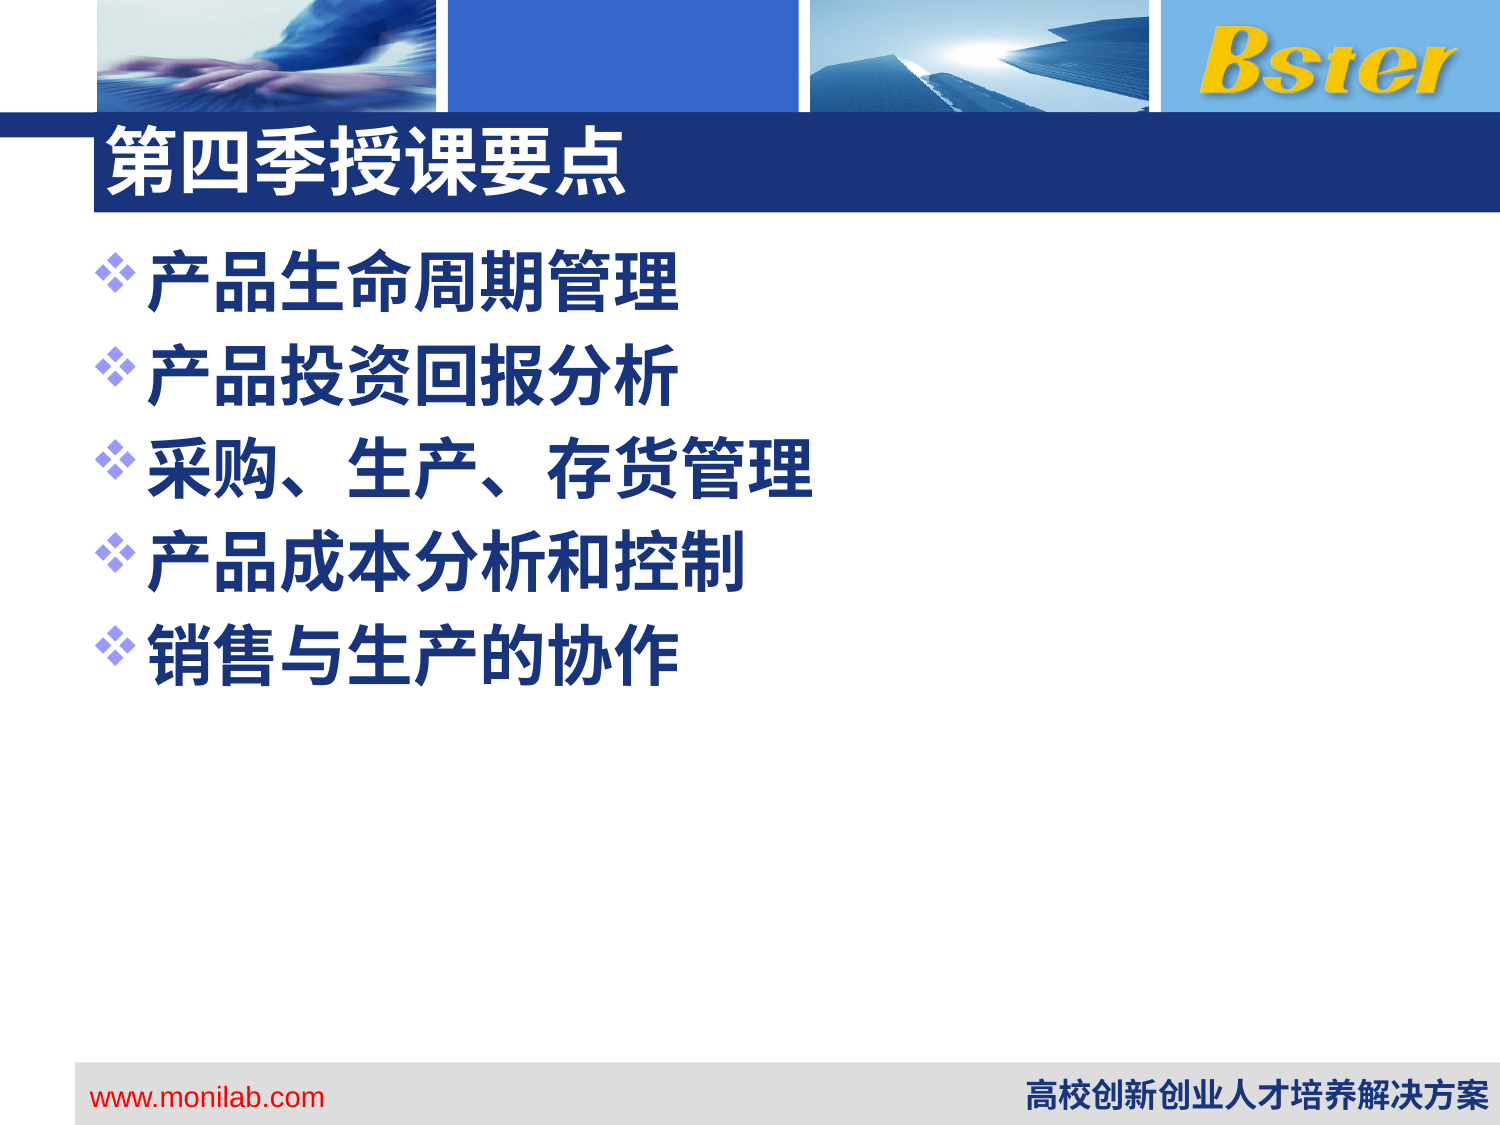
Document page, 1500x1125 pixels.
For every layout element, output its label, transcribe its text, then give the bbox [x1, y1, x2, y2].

list 产品生命周期管理 产品投资回报分析 采购、生产、存货管理 产品成本分析和控制 销售与生产的协作 [74, 232, 1454, 1034]
picture [97, 0, 437, 112]
title 第四季授课要点 [88, 113, 1369, 206]
picture [1199, 26, 1458, 94]
picture [810, 0, 1150, 112]
